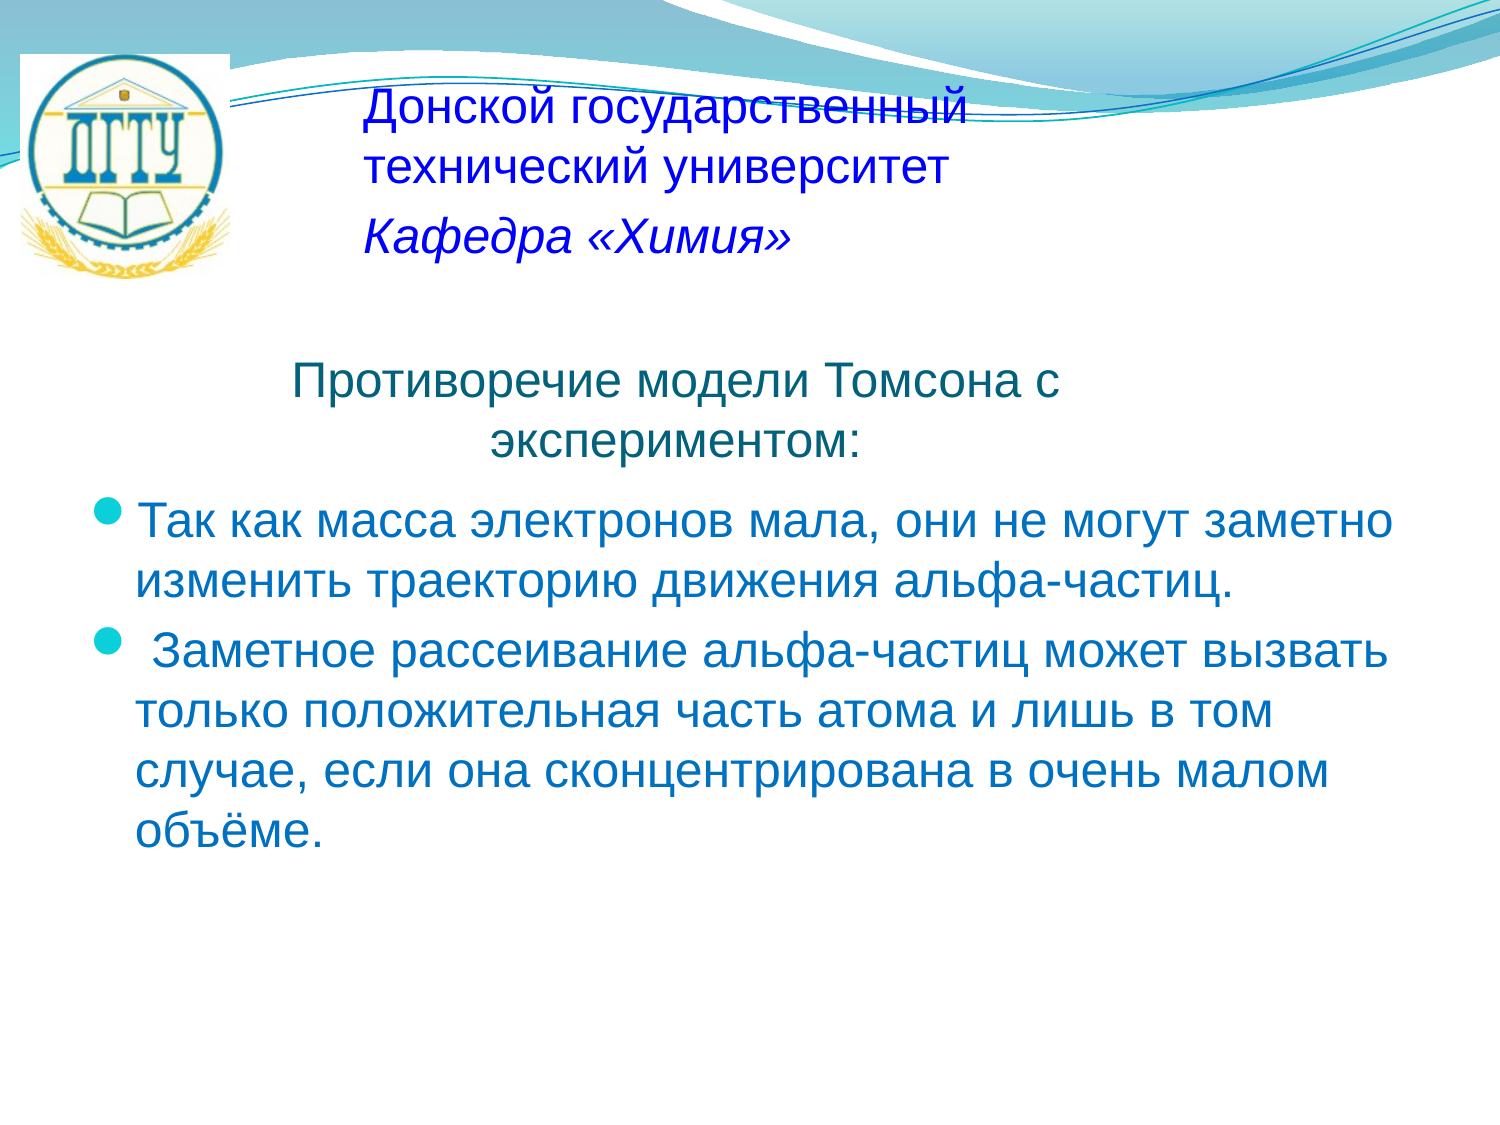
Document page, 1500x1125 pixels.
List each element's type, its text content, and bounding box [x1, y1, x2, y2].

title Противоречие модели Томсона с экспериментом: [112, 302, 1240, 469]
list Так как масса электронов мала, они не могут заметно изменить траекторию движения альфа-частиц. Заметное рассеивание альфа-частиц может вызвать только положительная часть атома и лишь в том случае, если она сконцентрирована в очень малом объёме. [74, 479, 1426, 1038]
text_box Донской государственный технический университет Кафедра «Химия» [348, 66, 1193, 272]
picture [19, 54, 230, 280]
